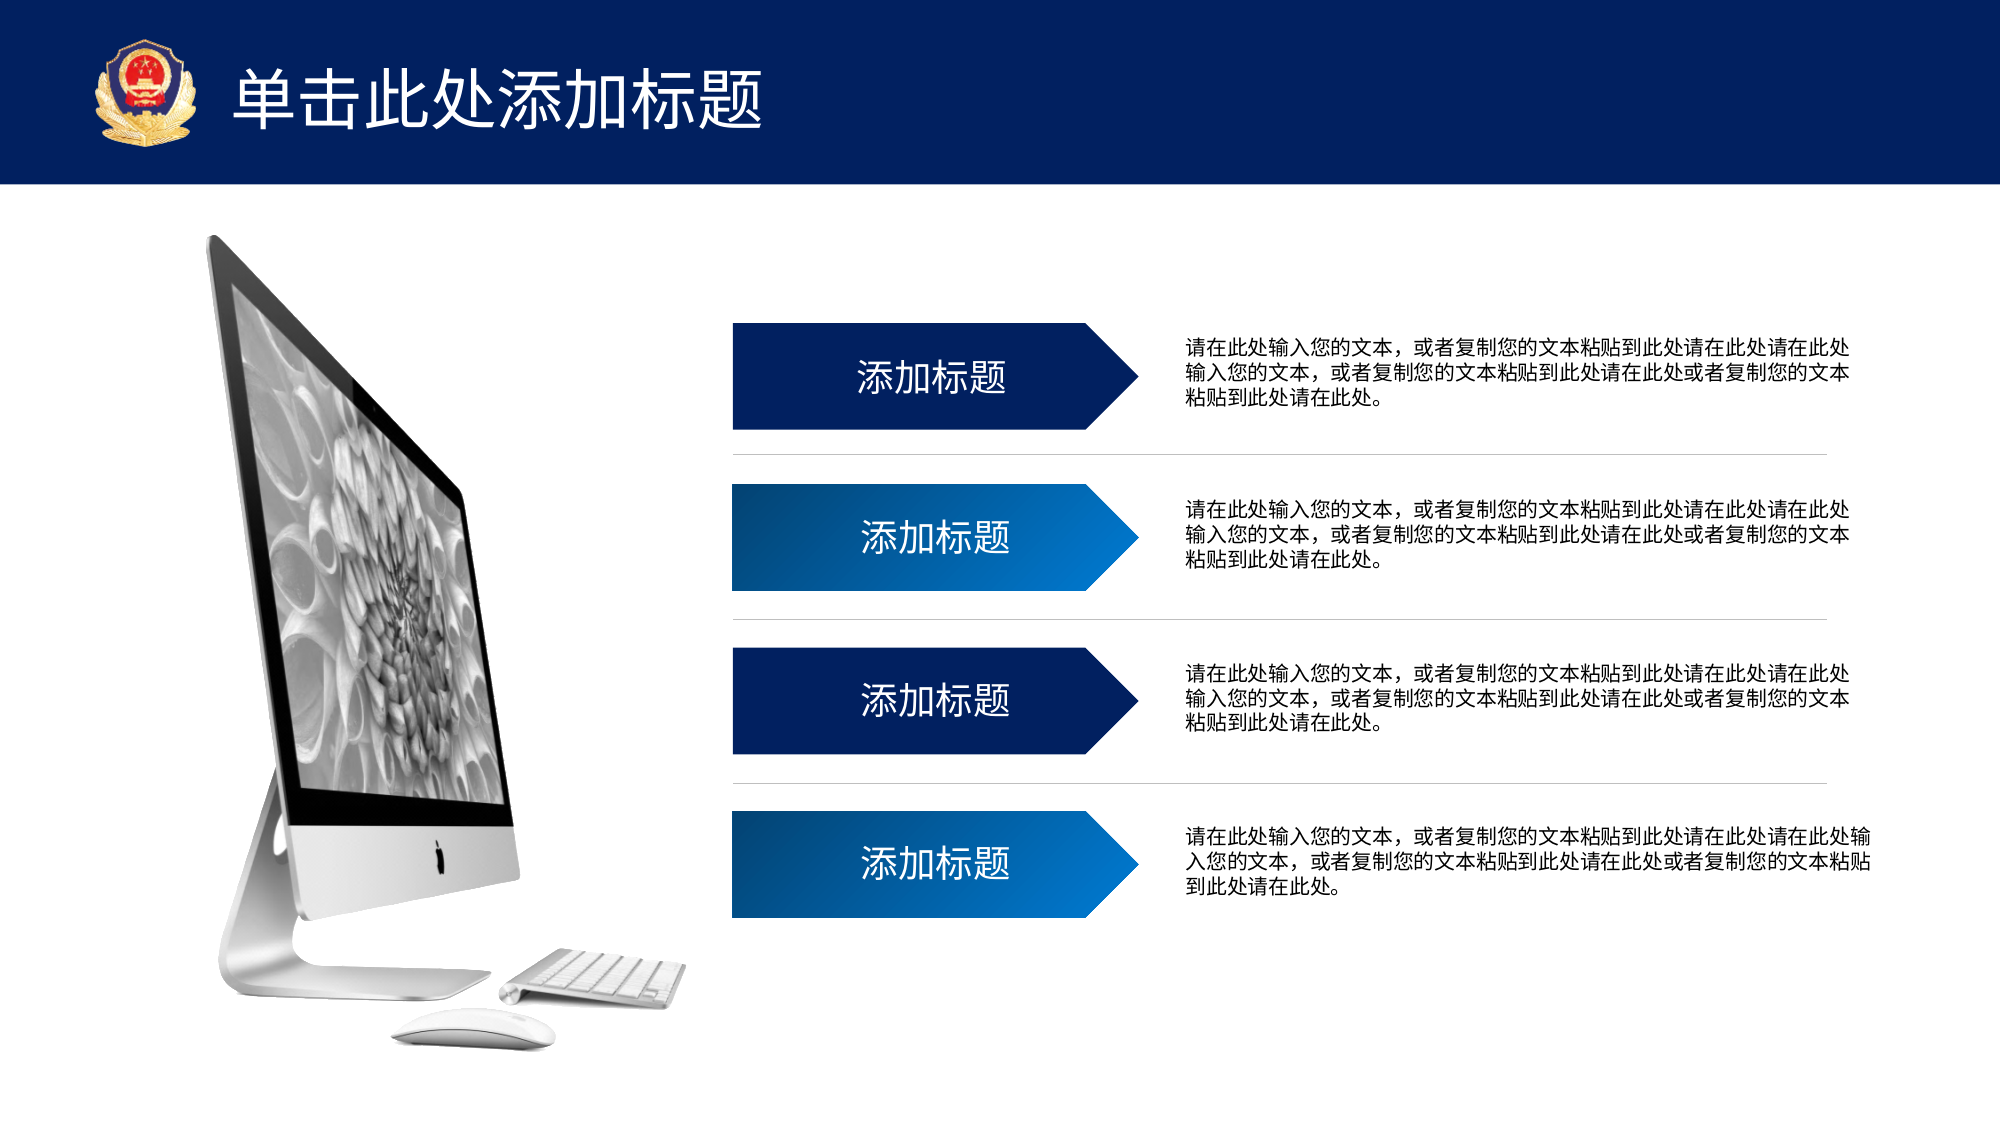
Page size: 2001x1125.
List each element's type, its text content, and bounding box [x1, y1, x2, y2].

text_box [0, 183, 2000, 1125]
text_box 单击此处添加标题 [214, 49, 808, 169]
picture [83, 27, 209, 154]
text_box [732, 811, 1884, 918]
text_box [732, 647, 1869, 755]
picture [14, 194, 720, 1095]
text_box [732, 323, 1869, 430]
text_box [732, 484, 1869, 591]
